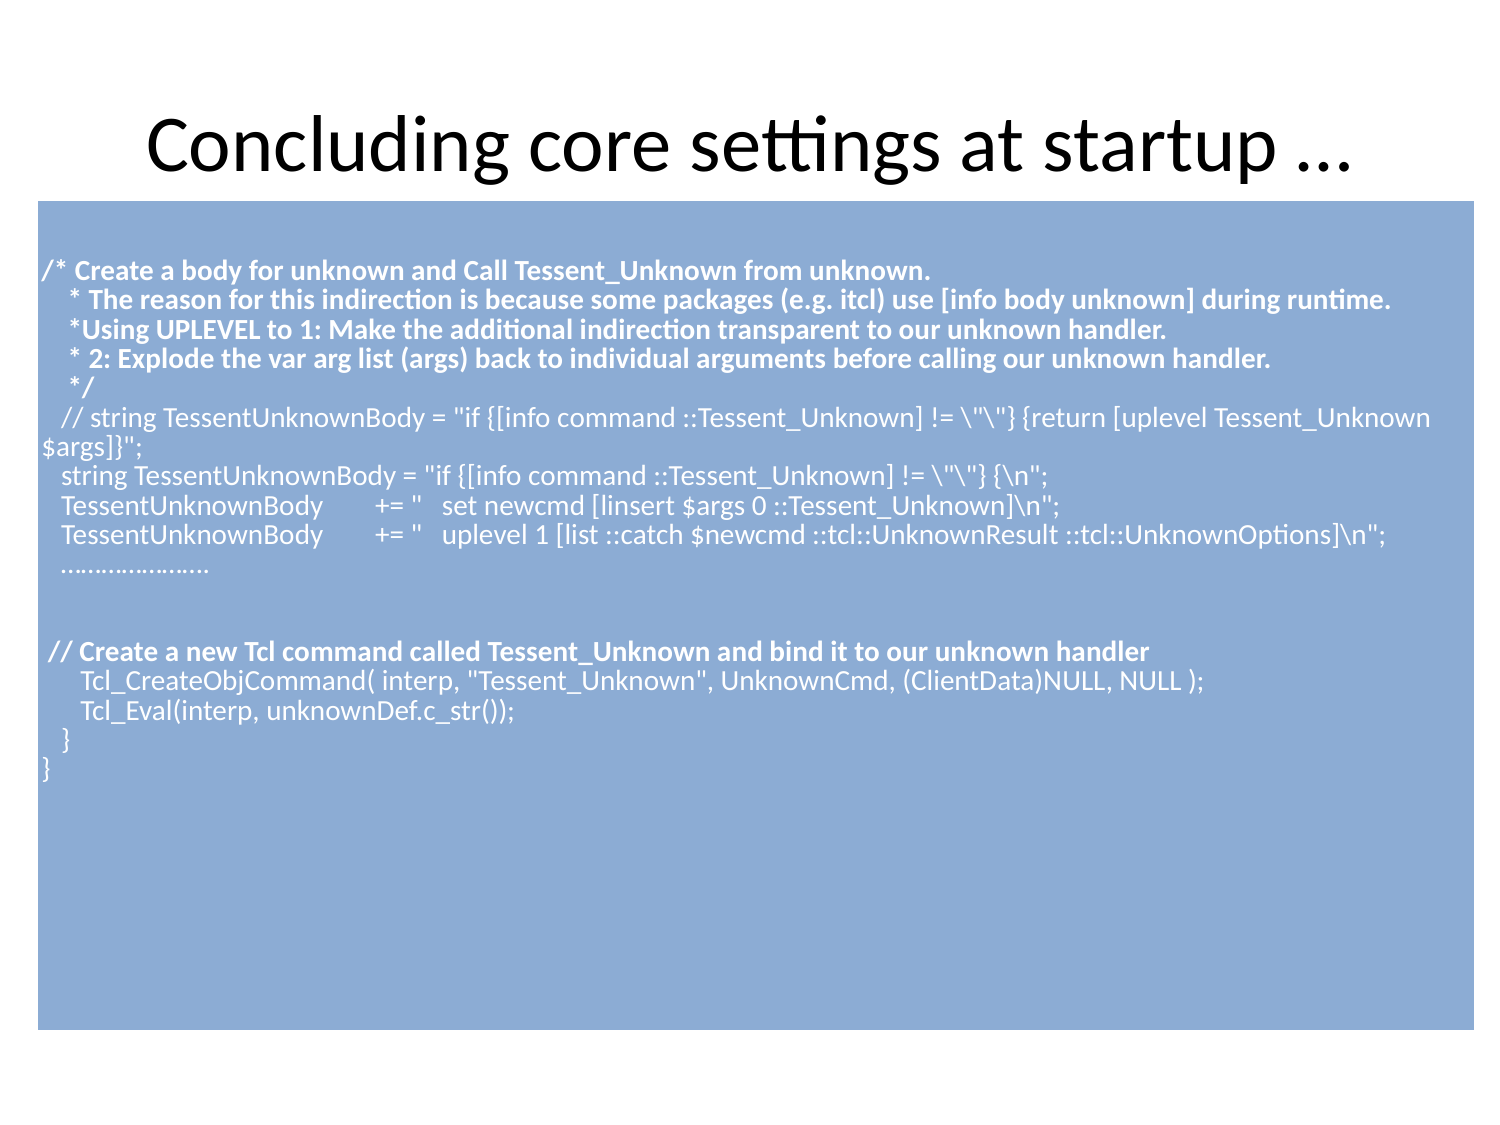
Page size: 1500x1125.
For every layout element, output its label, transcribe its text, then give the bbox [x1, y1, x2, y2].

title Concluding core settings at startup … [75, 45, 1425, 199]
table_header /* Create a body for unknown and Call Tessent_Unknown from unknown. * The reason for this indirection is because some packages (e.g. itcl) use [info body unknown] during runtime. *Using UPLEVEL to 1: Make the additional indirection transparent to our unknown handler. * 2: Explode the var arg list (args) back to individual arguments before calling our unknown handler. */ // string TessentUnknownBody = "if {[info command ::Tessent_Unknown] != \"\"} {return [uplevel Tessent_Unknown $args]}"; string TessentUnknownBody = "if {[info command ::Tessent_Unknown] != \"\"} {\n"; TessentUnknownBody += " set newcmd [linsert $args 0 ::Tessent_Unknown]\n"; TessentUnknownBody += " uplevel 1 [list ::catch $newcmd ::tcl::UnknownResult ::tcl::UnknownOptions]\n"; …………………. // Create a new Tcl command called Tessent_Unknown and bind it to our unknown handler Tcl_CreateObjCommand( interp, "Tessent_Unknown", UnknownCmd, (ClientData)NULL, NULL ); Tcl_Eval(interp, unknownDef.c_str()); } } [38, 201, 1474, 1030]
